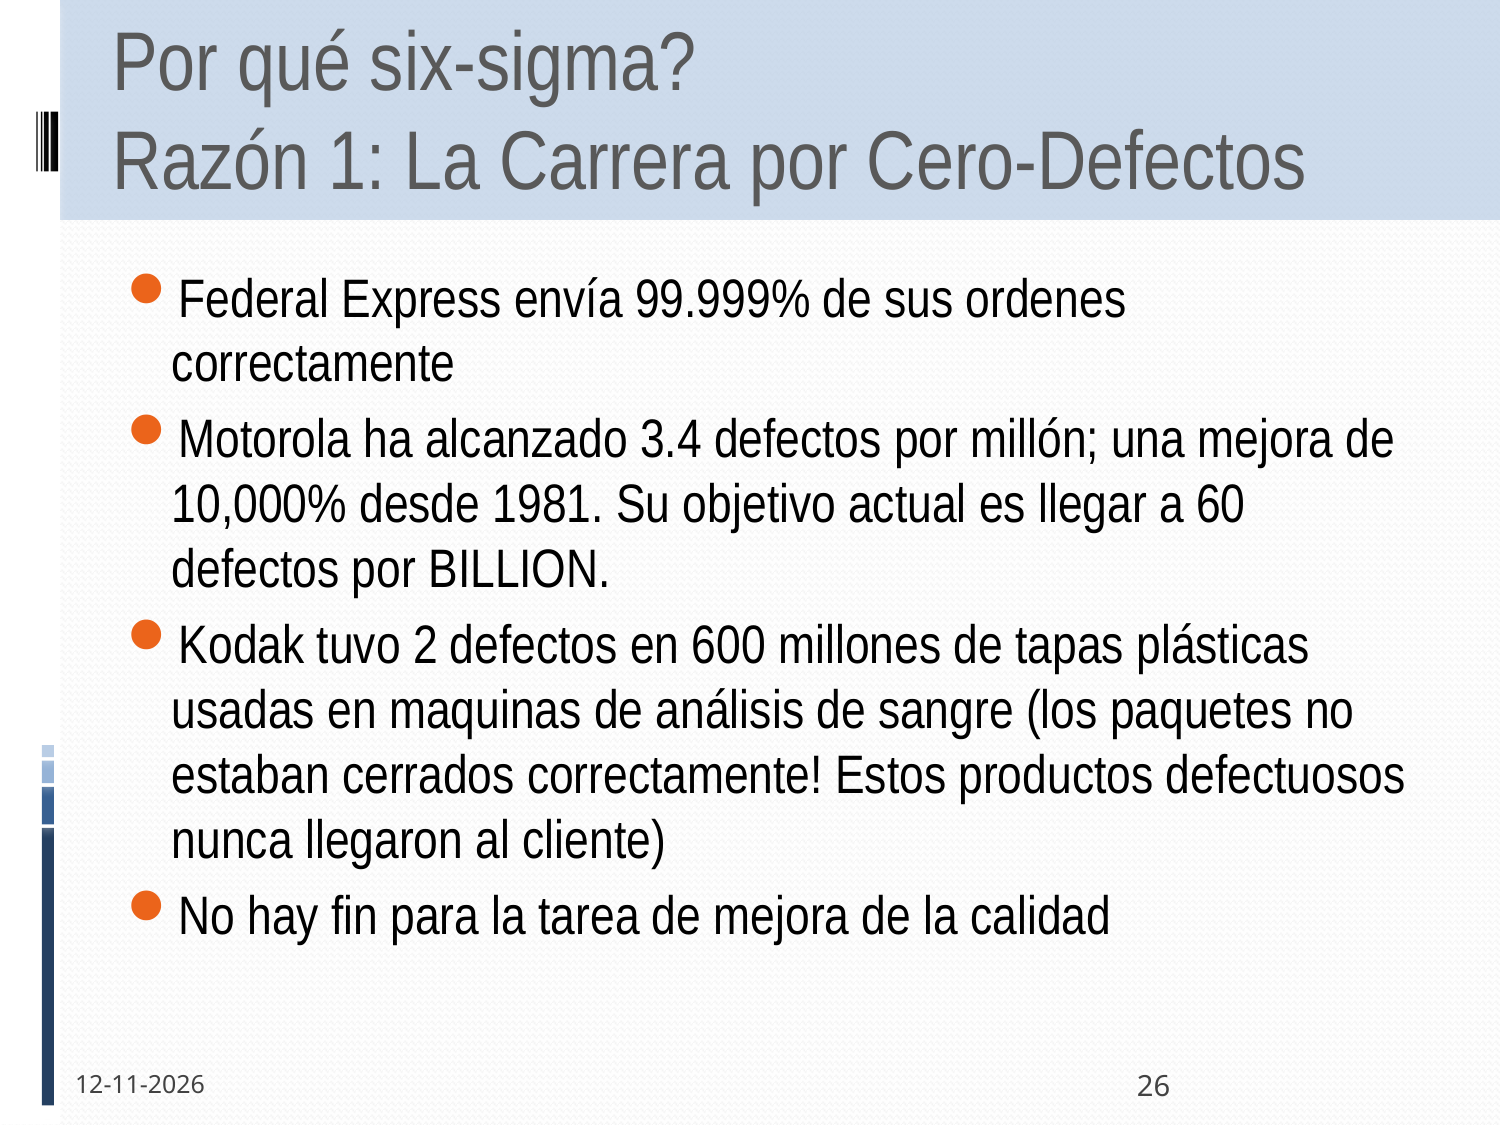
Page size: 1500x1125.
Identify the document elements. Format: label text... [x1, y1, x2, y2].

list Federal Express envía 99.999% de sus ordenes correctamente Motorola ha alcanzado 3.4 defectos por millón; una mejora de 10,000% desde 1981. Su objetivo actual es llegar a 60 defectos por BILLION. Kodak tuvo 2 defectos en 600 millones de tapas plásticas usadas en maquinas de análisis de sangre (los paquetes no estaban cerrados correctamente! Estos productos defectuosos nunca llegaron al cliente) No hay fin para la tarea de mejora de la calidad [111, 255, 1436, 1038]
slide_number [75, 1042, 243, 1103]
slide_number 26 [1045, 1046, 1171, 1107]
title Por qué six-sigma? Razón 1: La Carrera por Cero-Defectos [111, 18, 1436, 207]
